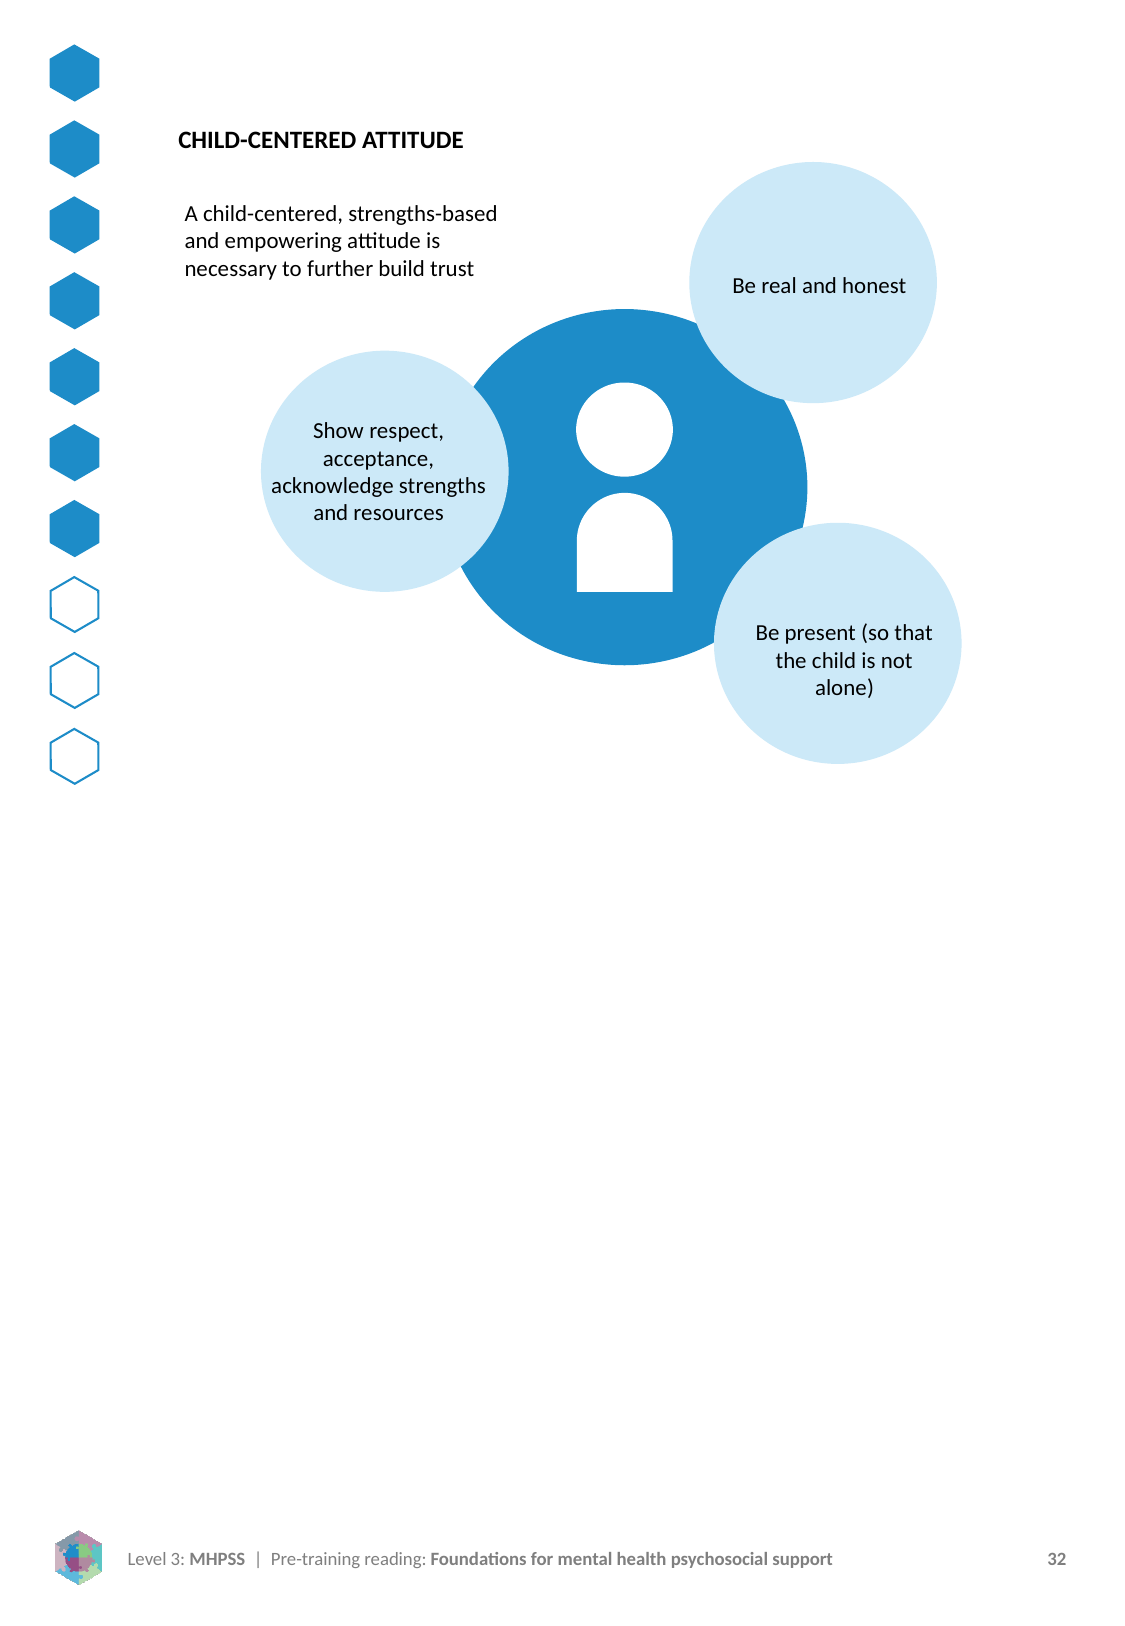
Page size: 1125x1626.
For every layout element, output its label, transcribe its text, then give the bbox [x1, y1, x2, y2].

text_box [50, 273, 99, 329]
text_box A child-centered, strengths-based and empowering attitude is necessary to further build trust [169, 190, 536, 289]
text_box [254, 350, 509, 593]
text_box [441, 308, 808, 666]
text_box [50, 728, 99, 784]
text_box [713, 522, 962, 765]
text_box [50, 121, 99, 177]
text_box [50, 197, 99, 253]
text_box [50, 653, 99, 708]
text_box [50, 45, 99, 101]
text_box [688, 161, 944, 404]
picture [55, 1530, 102, 1585]
text_box [50, 349, 99, 405]
text_box [50, 425, 99, 481]
text_box [50, 577, 99, 632]
text_box CHILD-CENTERED ATTITUDE [163, 116, 1026, 162]
text_box [50, 501, 99, 557]
